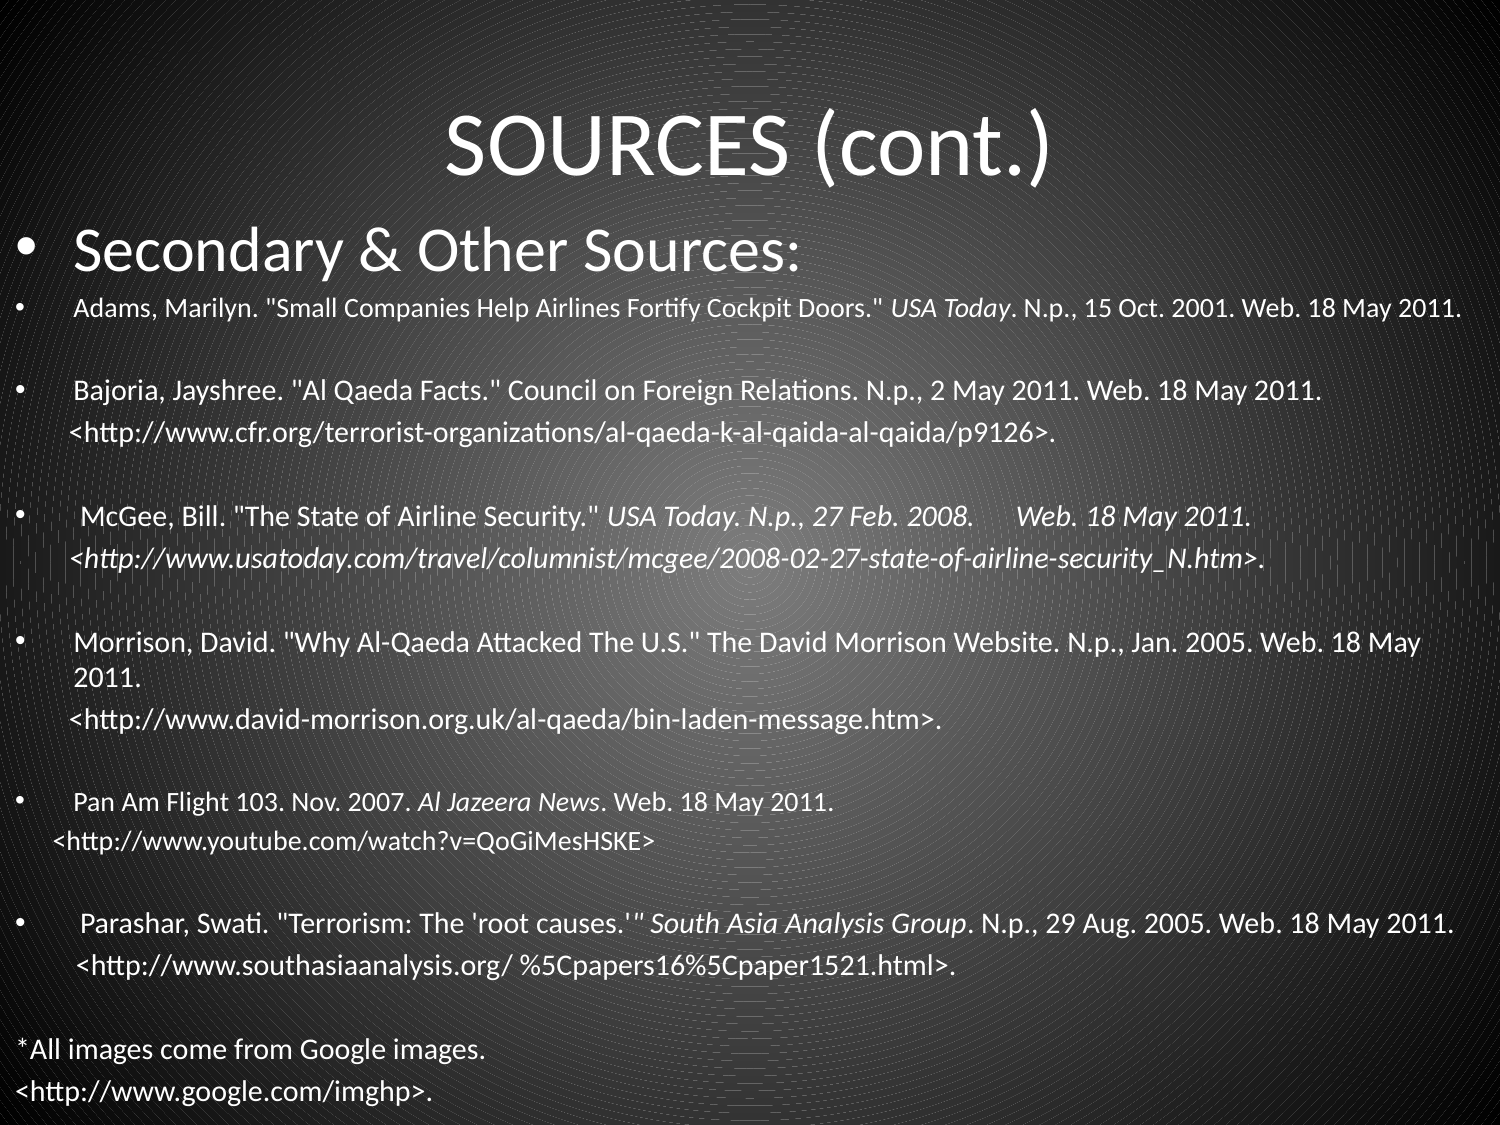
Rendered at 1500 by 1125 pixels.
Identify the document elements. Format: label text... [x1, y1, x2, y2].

list Secondary & Other Sources: Adams, Marilyn. "Small Companies Help Airlines Fortify Cockpit Doors." USA Today. N.p., 15 Oct. 2001. Web. 18 May 2011. Bajoria, Jayshree. "Al Qaeda Facts." Council on Foreign Relations. N.p., 2 May 2011. Web. 18 May 2011. <http://www.cfr.org/terrorist-organizations/al-qaeda-k-al-qaida-al-qaida/p9126>. McGee, Bill. "The State of Airline Security." USA Today. N.p., 27 Feb. 2008. Web. 18 May 2011. <http://www.usatoday.com/travel/columnist/mcgee/2008-02-27-state-of-airline-security_N.htm>. Morrison, David. "Why Al-Qaeda Attacked The U.S." The David Morrison Website. N.p., Jan. 2005. Web. 18 May 2011. <http://www.david-morrison.org.uk/al-qaeda/bin-laden-message.htm>. Pan Am Flight 103. Nov. 2007. Al Jazeera News. Web. 18 May 2011. <http://www.youtube.com/watch?v=QoGiMesHSKE> Parashar, Swati. "Terrorism: The 'root causes.'" South Asia Analysis Group. N.p., 29 Aug. 2005. Web. 18 May 2011. <http://www.southasiaanalysis.org/ %5Cpapers16%5Cpaper1521.html>. *All images come from Google images. <http://www.google.com/imghp>. [0, 199, 1500, 1125]
title SOURCES (cont.) [75, 45, 1425, 199]
